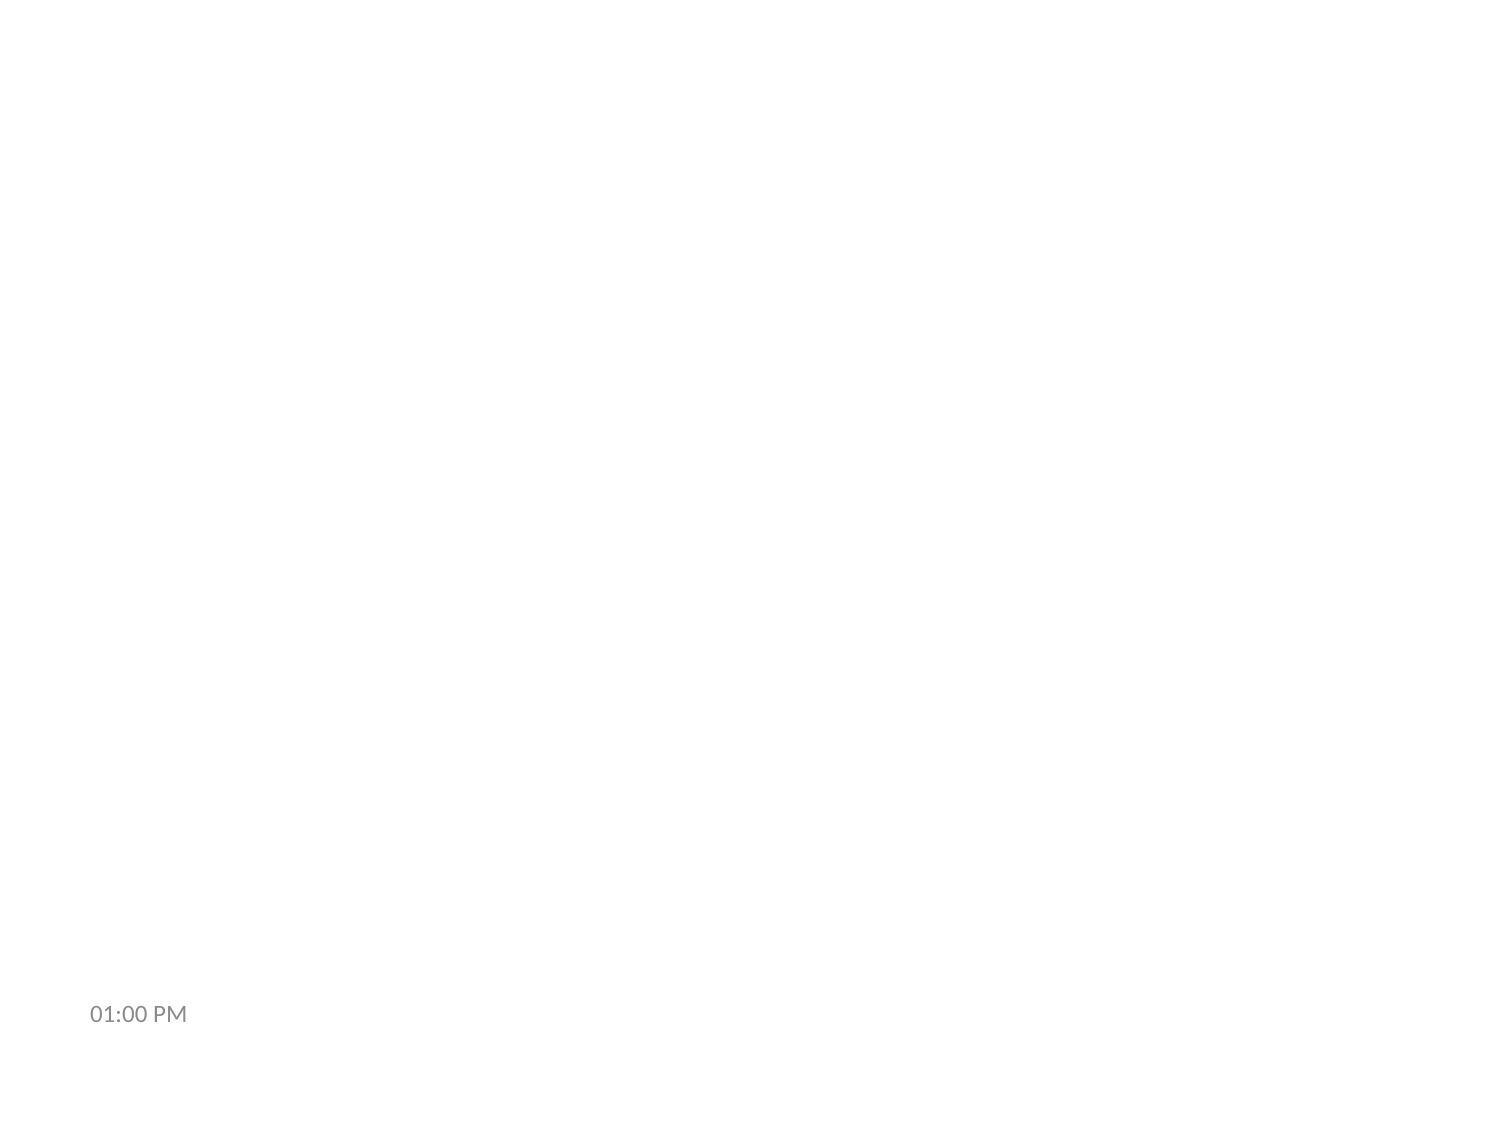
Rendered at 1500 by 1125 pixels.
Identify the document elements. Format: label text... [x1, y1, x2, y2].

text_box 3:35 PM [75, 982, 425, 1043]
